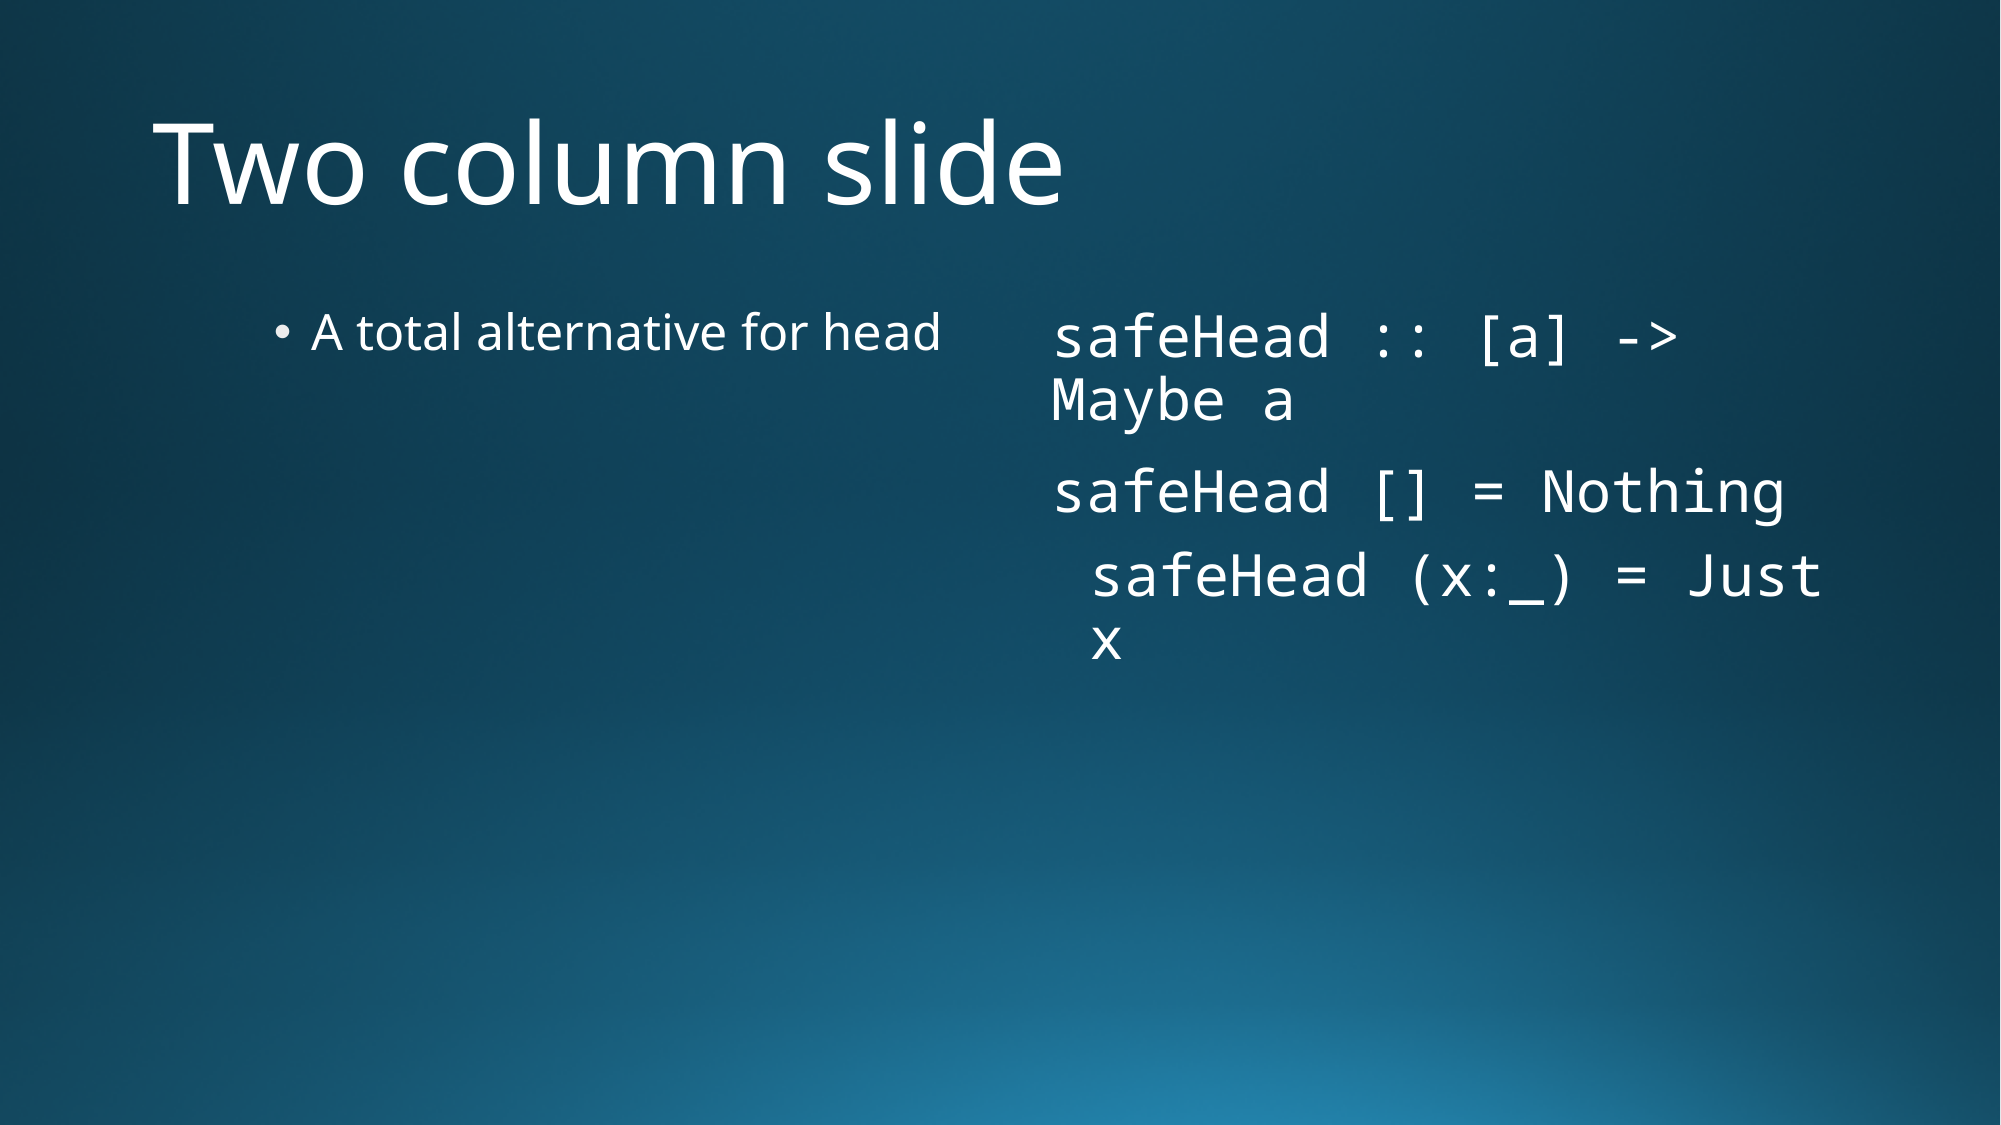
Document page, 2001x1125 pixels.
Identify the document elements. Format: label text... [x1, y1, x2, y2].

list A total alternative for head [183, 299, 1009, 1014]
title Two column slide [137, 59, 1863, 278]
picture [0, 0, 2001, 1125]
list safeHead :: [a] -> Maybe a safeHead [] = Nothing safeHead (x:_) = Just x [1036, 299, 1863, 1014]
